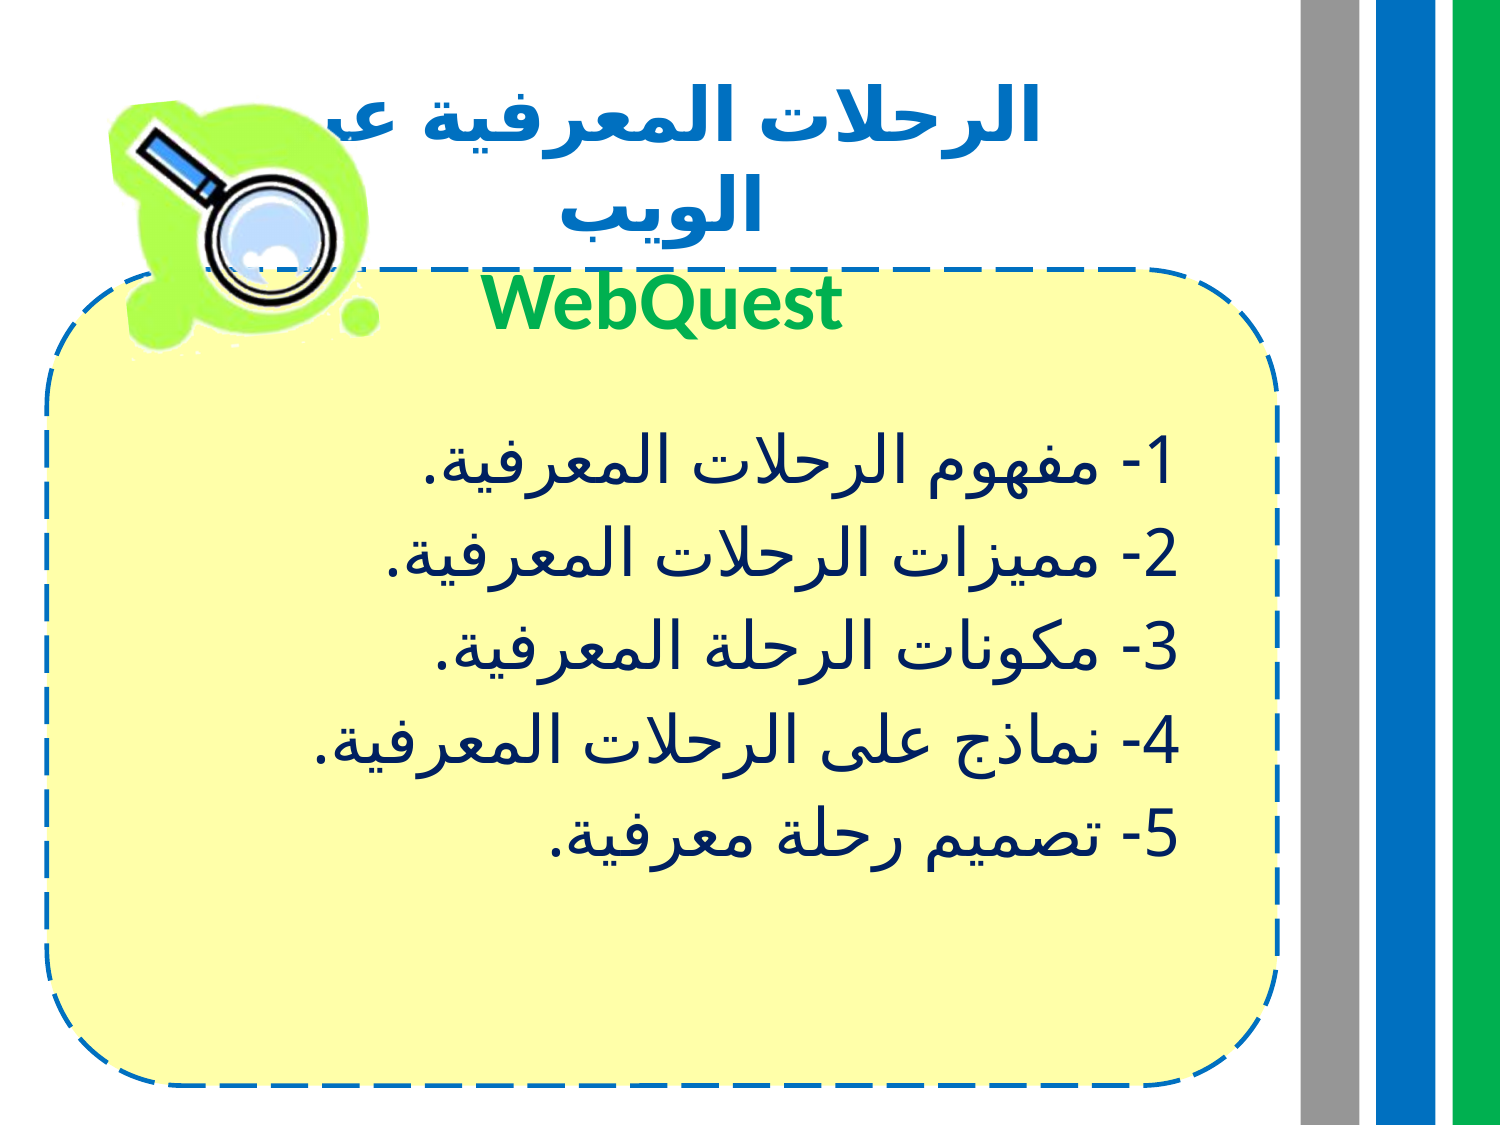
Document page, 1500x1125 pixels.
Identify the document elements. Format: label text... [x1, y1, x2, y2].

text_box [105, 304, 1219, 1055]
text_box 1- مفهوم الرحلات المعرفية. 2- مميزات الرحلات المعرفية. 3- مكونات الرحلة المعرفية. 4- نماذج على الرحلات المعرفية. 5- تصميم رحلة معرفية. [51, 408, 1196, 597]
text_box الرحلات المعرفية عبر الويب WebQuest [199, 58, 1125, 354]
text_box [1300, 0, 1360, 1125]
text_box [1452, 0, 1500, 1125]
text_box [46, 269, 1278, 1086]
picture [106, 82, 380, 360]
text_box [1376, 0, 1436, 1125]
